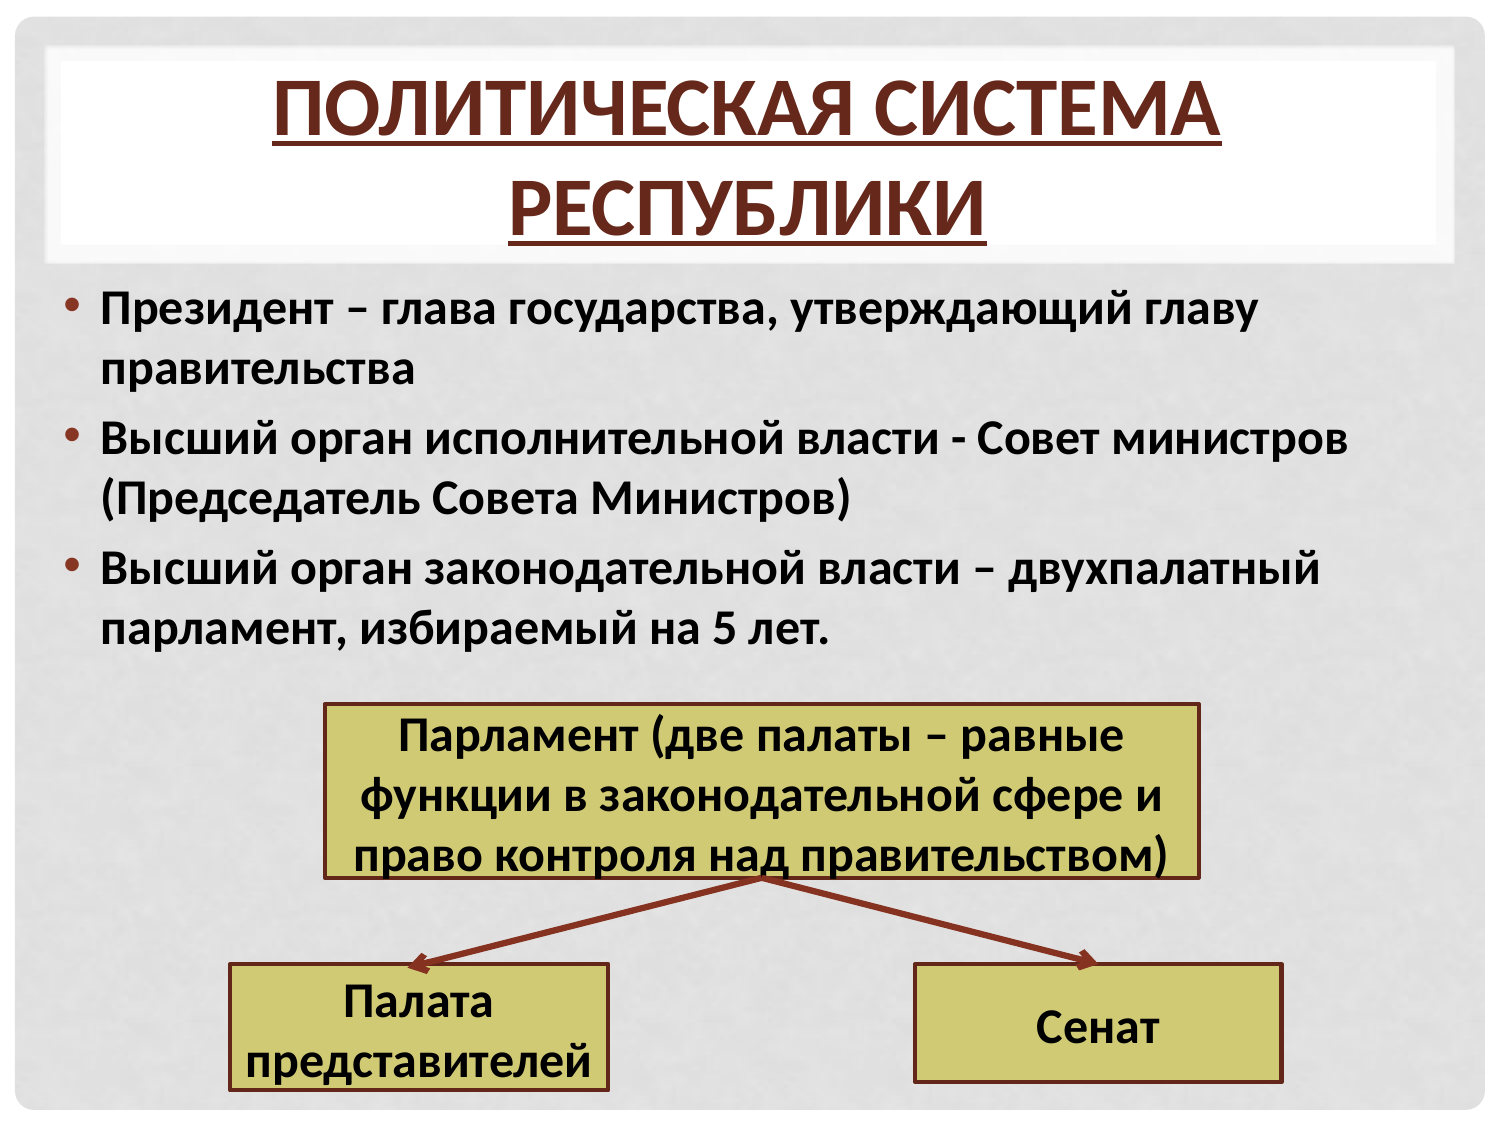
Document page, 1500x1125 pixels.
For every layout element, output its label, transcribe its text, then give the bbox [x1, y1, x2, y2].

text_box Палата представителей [228, 962, 610, 1092]
text_box Парламент (две палаты – равные функции в законодательной сфере и право контроля над правительством) [323, 702, 1201, 880]
text_box Сенат [913, 962, 1284, 1084]
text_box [761, 877, 1099, 965]
list Президент – глава государства, утверждающий главу правительства Высший орган исполнительной власти - Совет министров (Председатель Совета Министров) Высший орган законодательной власти – двухпалатный парламент, избираемый на 5 лет. [29, 267, 1459, 1005]
title ПОЛИТИЧЕСКАЯ СИСТЕМА республики [69, 66, 1425, 238]
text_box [407, 877, 763, 968]
